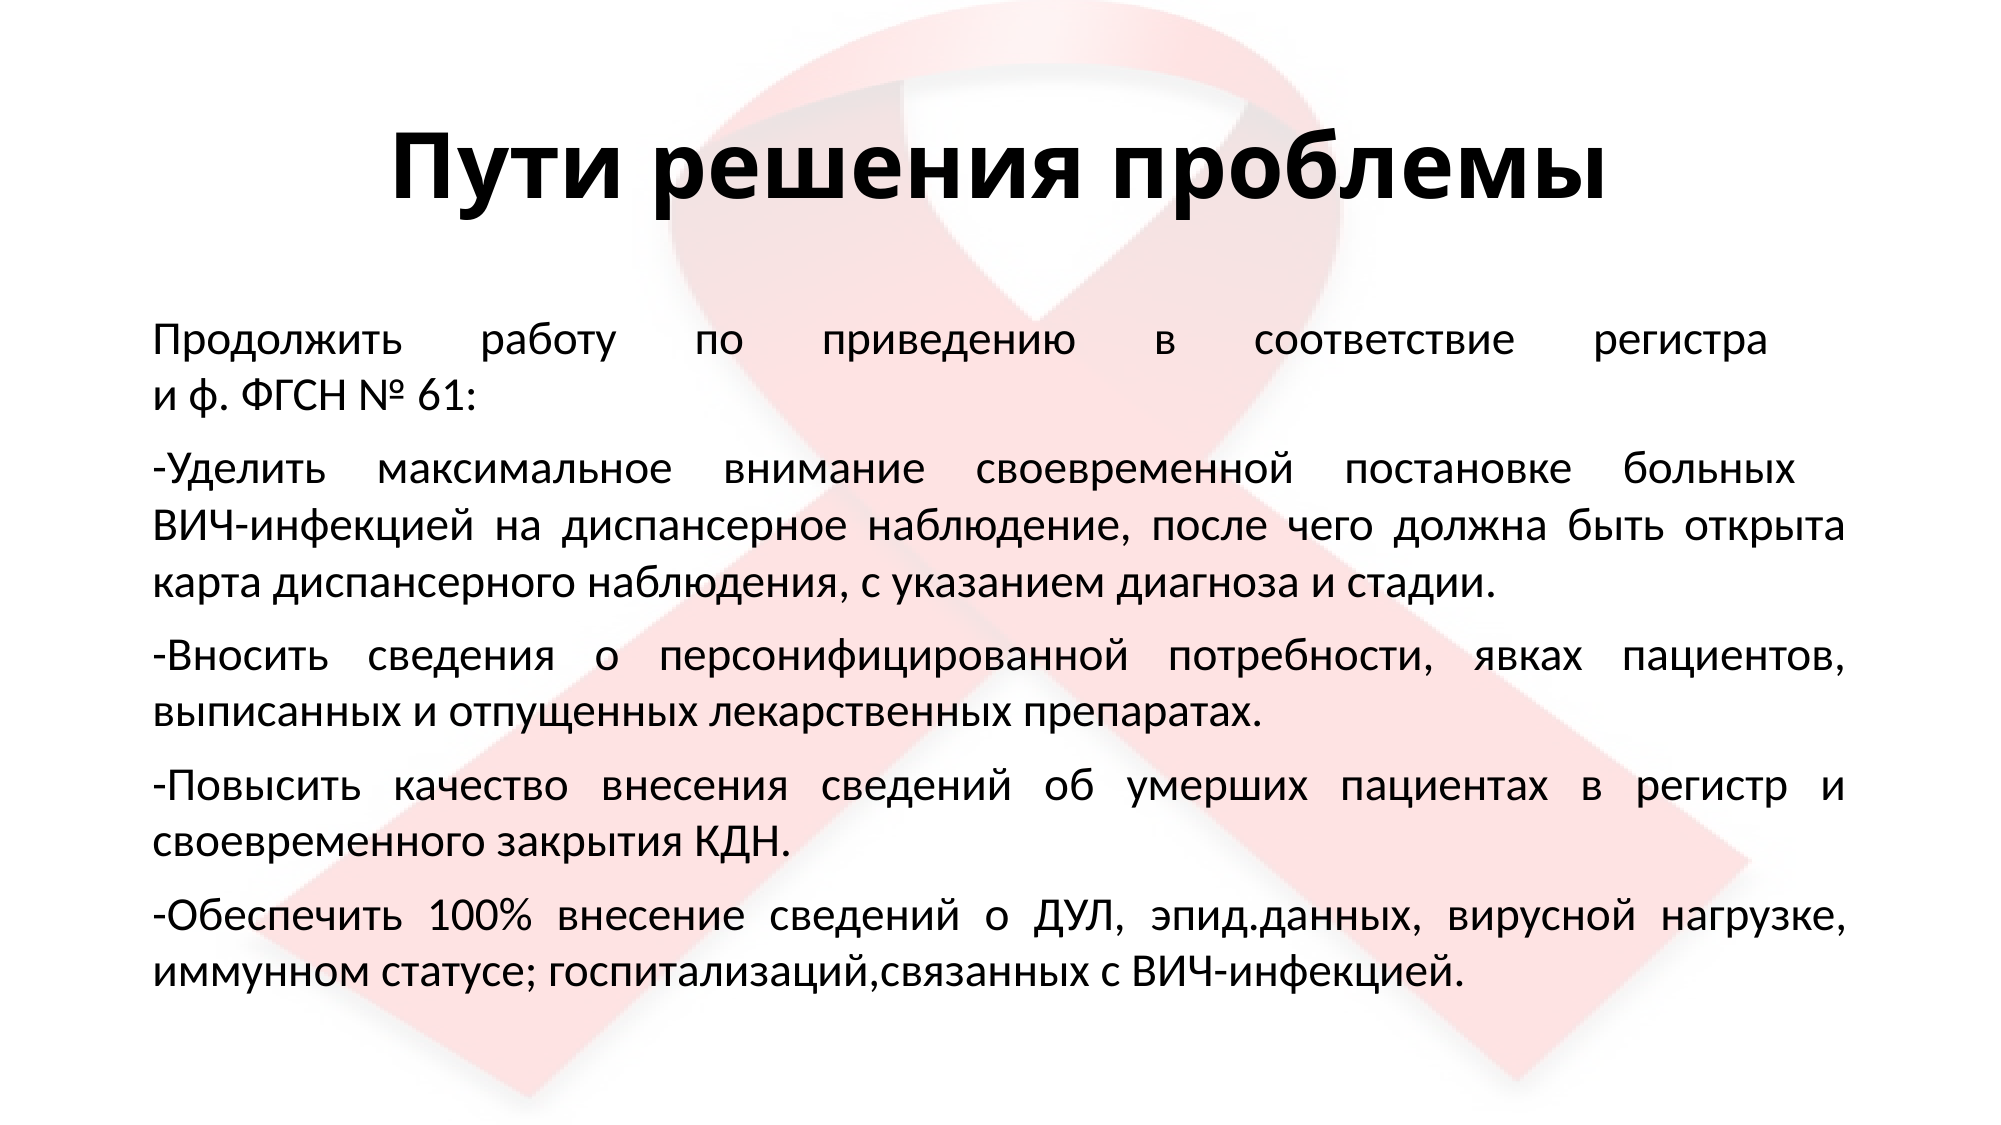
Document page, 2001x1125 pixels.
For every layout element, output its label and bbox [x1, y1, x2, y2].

list [137, 299, 1863, 1014]
title [137, 59, 1863, 278]
